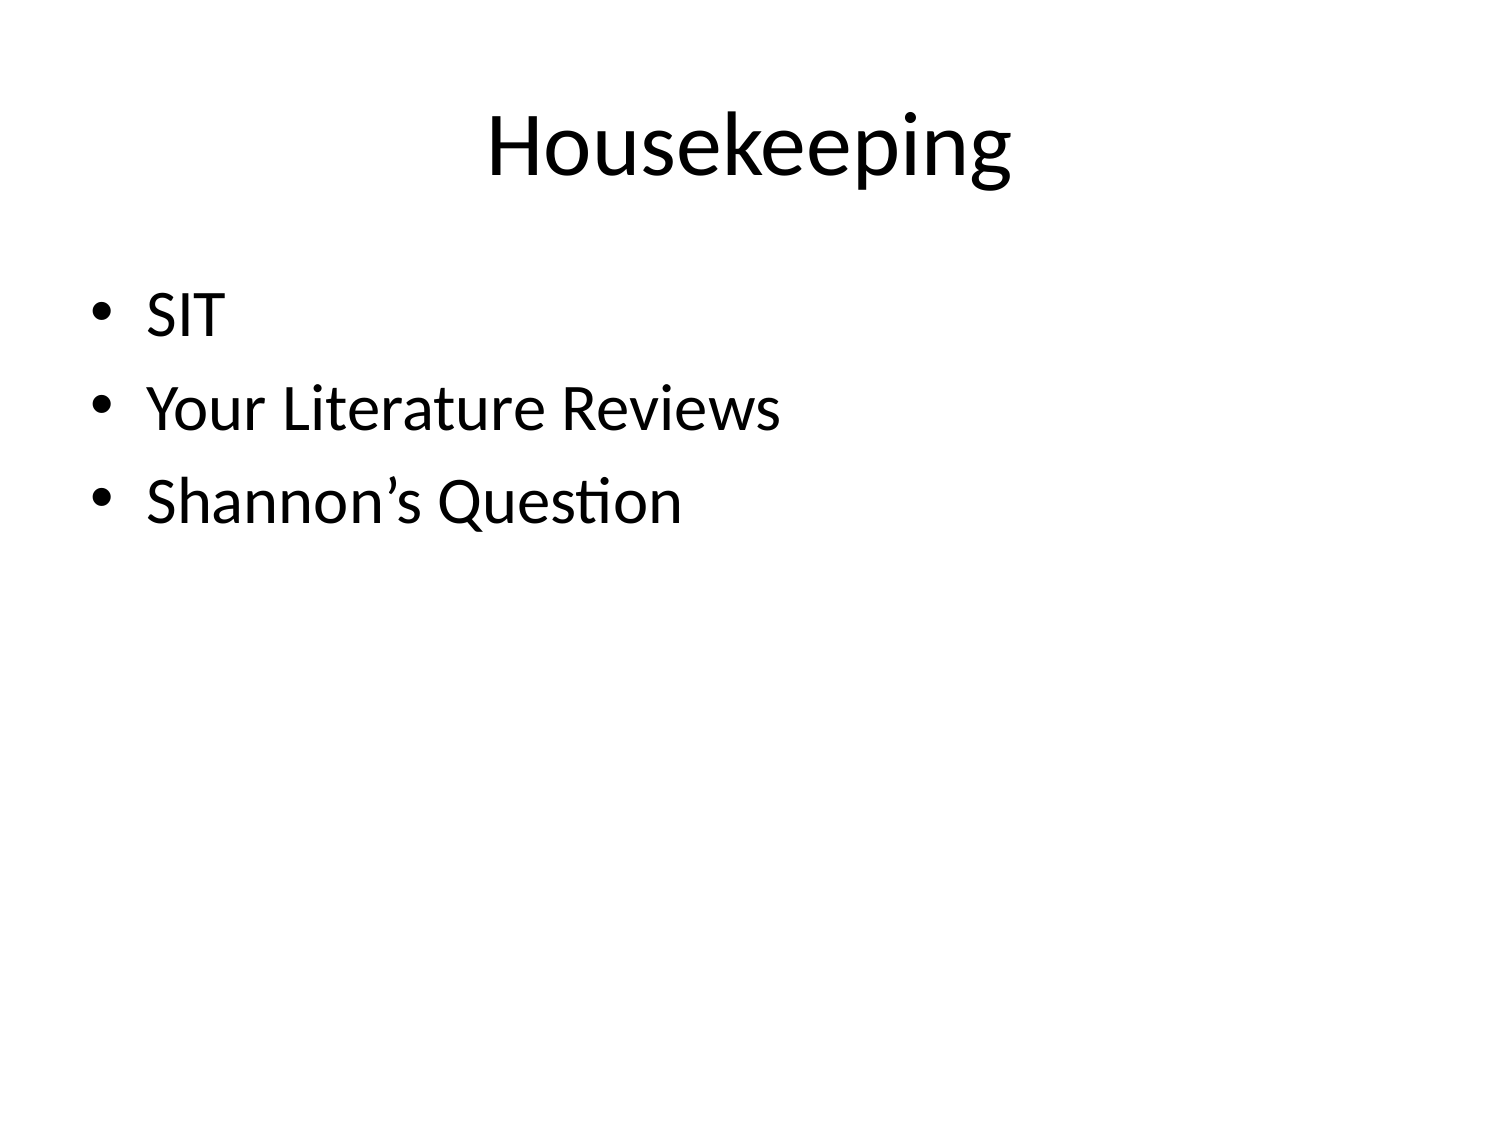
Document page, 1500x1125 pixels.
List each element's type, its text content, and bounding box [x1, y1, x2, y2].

list SIT Your Literature Reviews Shannon’s Question [75, 262, 1463, 1005]
title Housekeeping [75, 45, 1425, 233]
